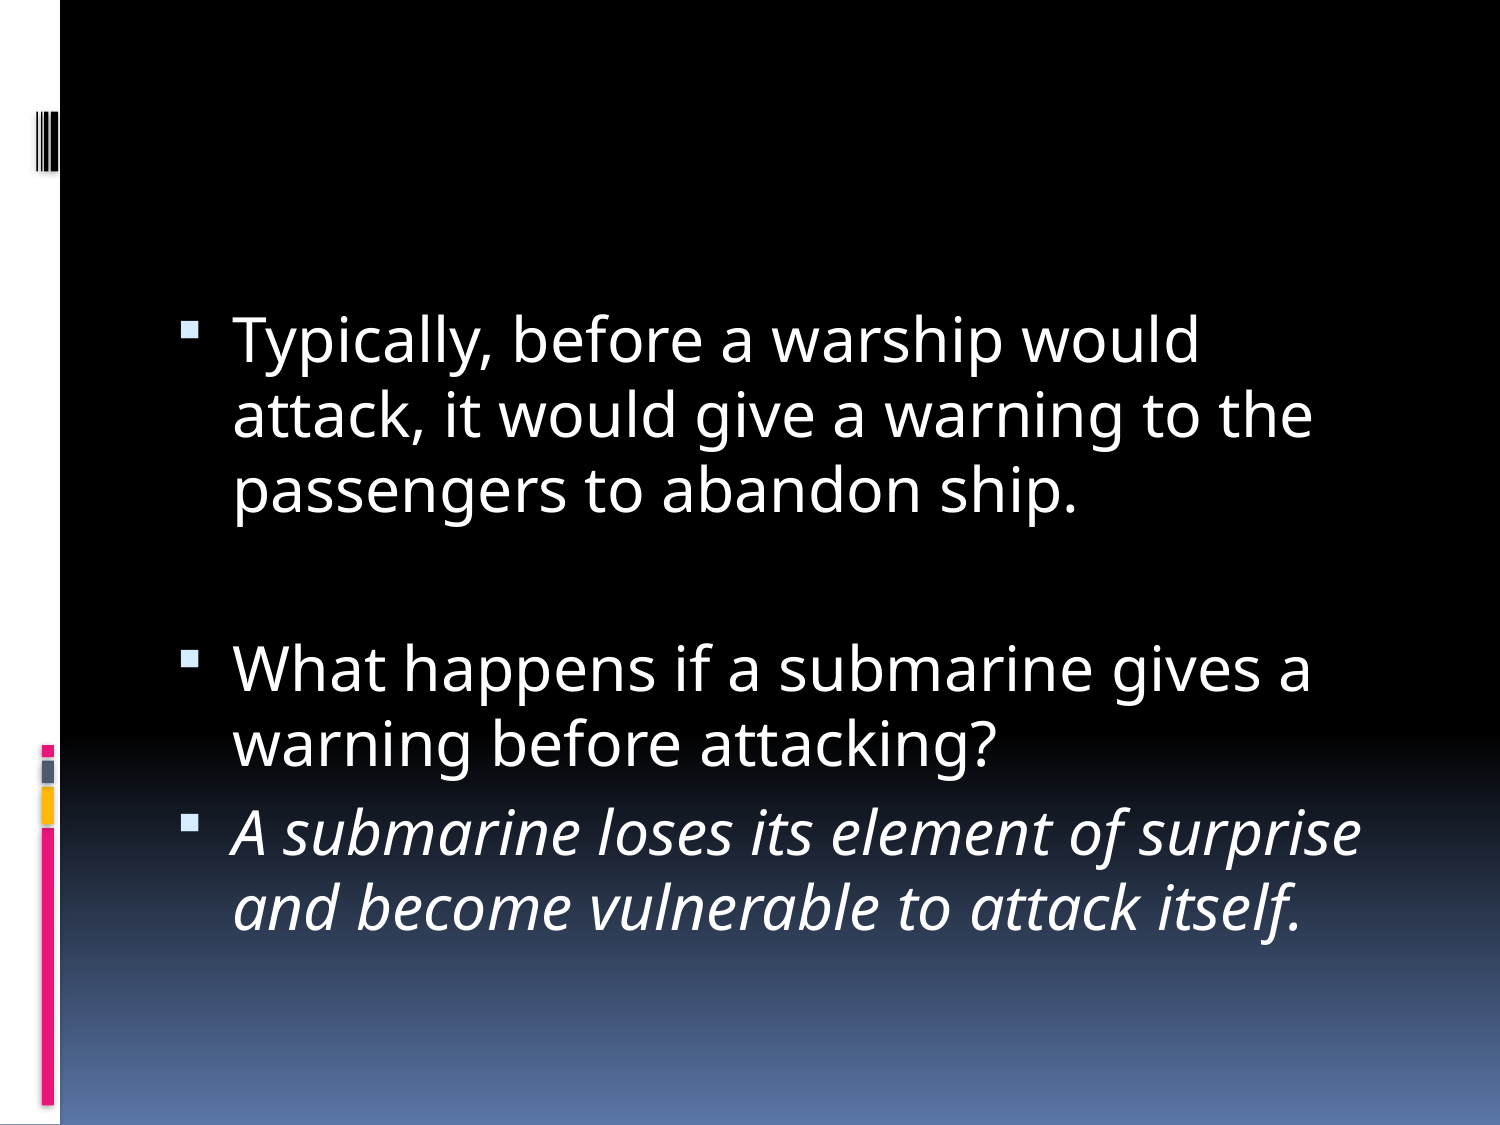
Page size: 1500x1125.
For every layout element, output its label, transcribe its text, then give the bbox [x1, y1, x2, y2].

list Typically, before a warship would attack, it would give a warning to the passengers to abandon ship. What happens if a submarine gives a warning before attacking? A submarine loses its element of surprise and become vulnerable to attack itself. [150, 292, 1425, 1043]
